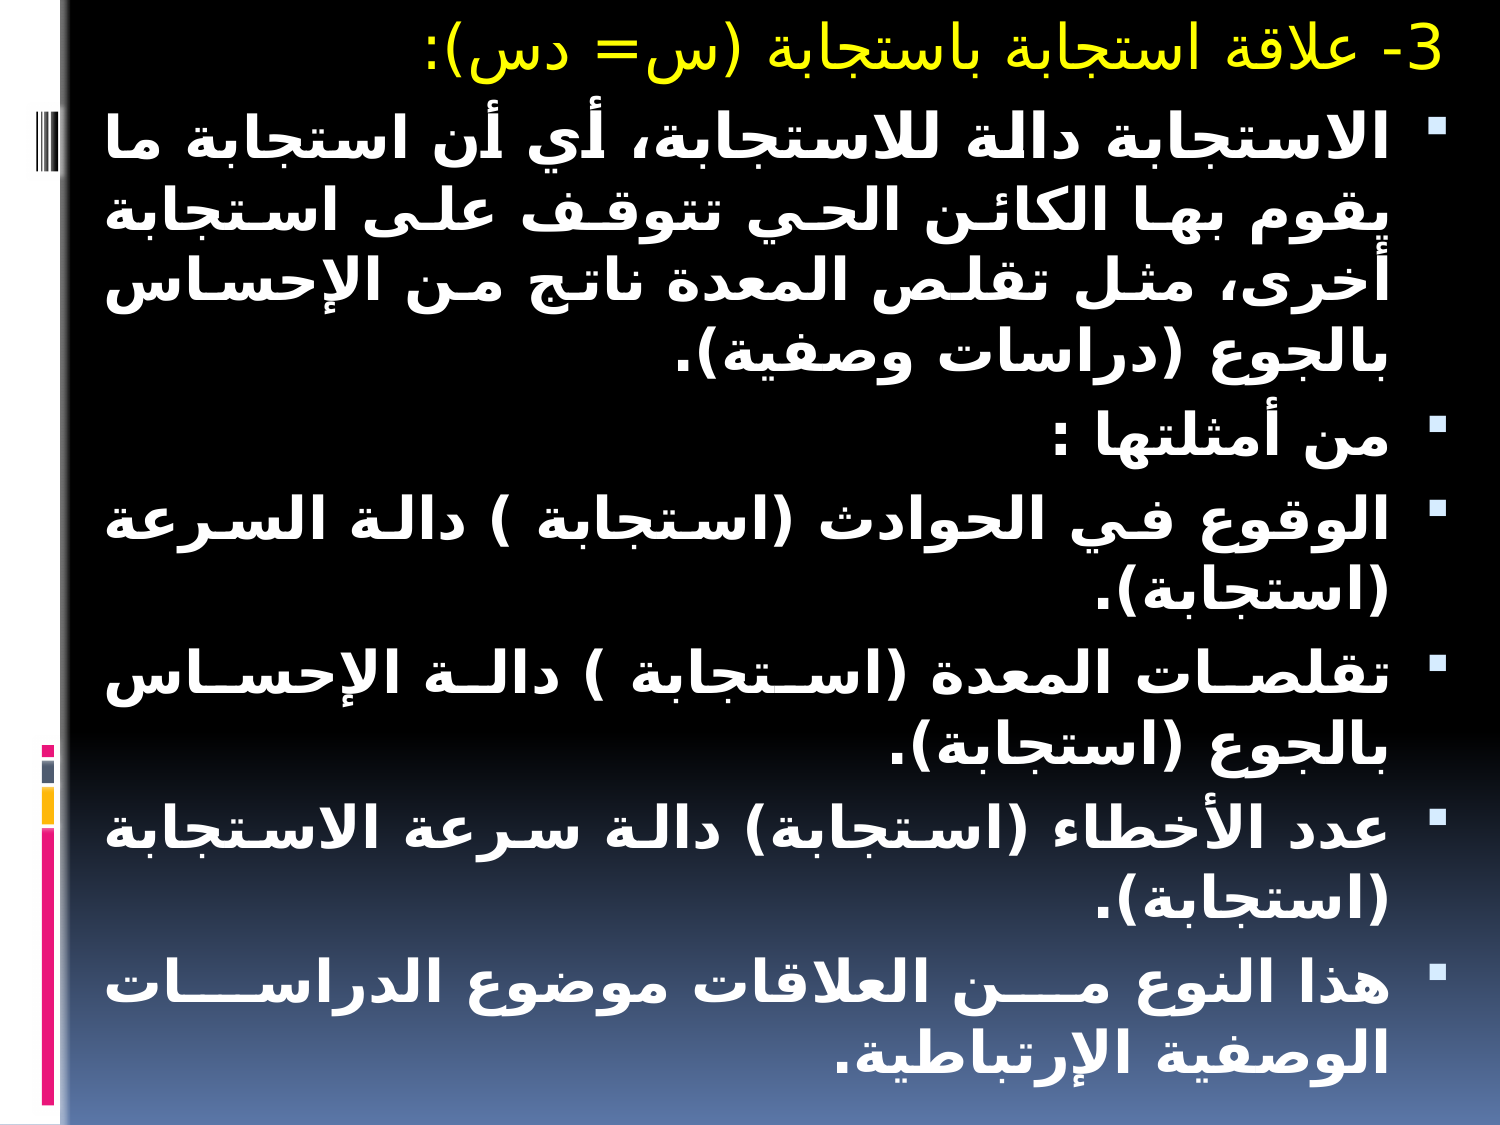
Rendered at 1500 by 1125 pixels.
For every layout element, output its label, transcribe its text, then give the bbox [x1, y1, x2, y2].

list 3- علاقة استجابة باستجابة (س= دس): الاستجابة دالة للاستجابة، أي أن استجابة ما يقوم بها الكائن الحي تتوقف على استجابة أخرى، مثل تقلص المعدة ناتج من الإحساس بالجوع (دراسات وصفية). من أمثلتها : الوقوع في الحوادث (استجابة ) دالة السرعة (استجابة). تقلصات المعدة (استجابة ) دالة الإحساس بالجوع (استجابة). عدد الأخطاء (استجابة) دالة سرعة الاستجابة (استجابة). هذا النوع من العلاقات موضوع الدراسات الوصفية الإرتباطية. [88, 0, 1471, 1094]
